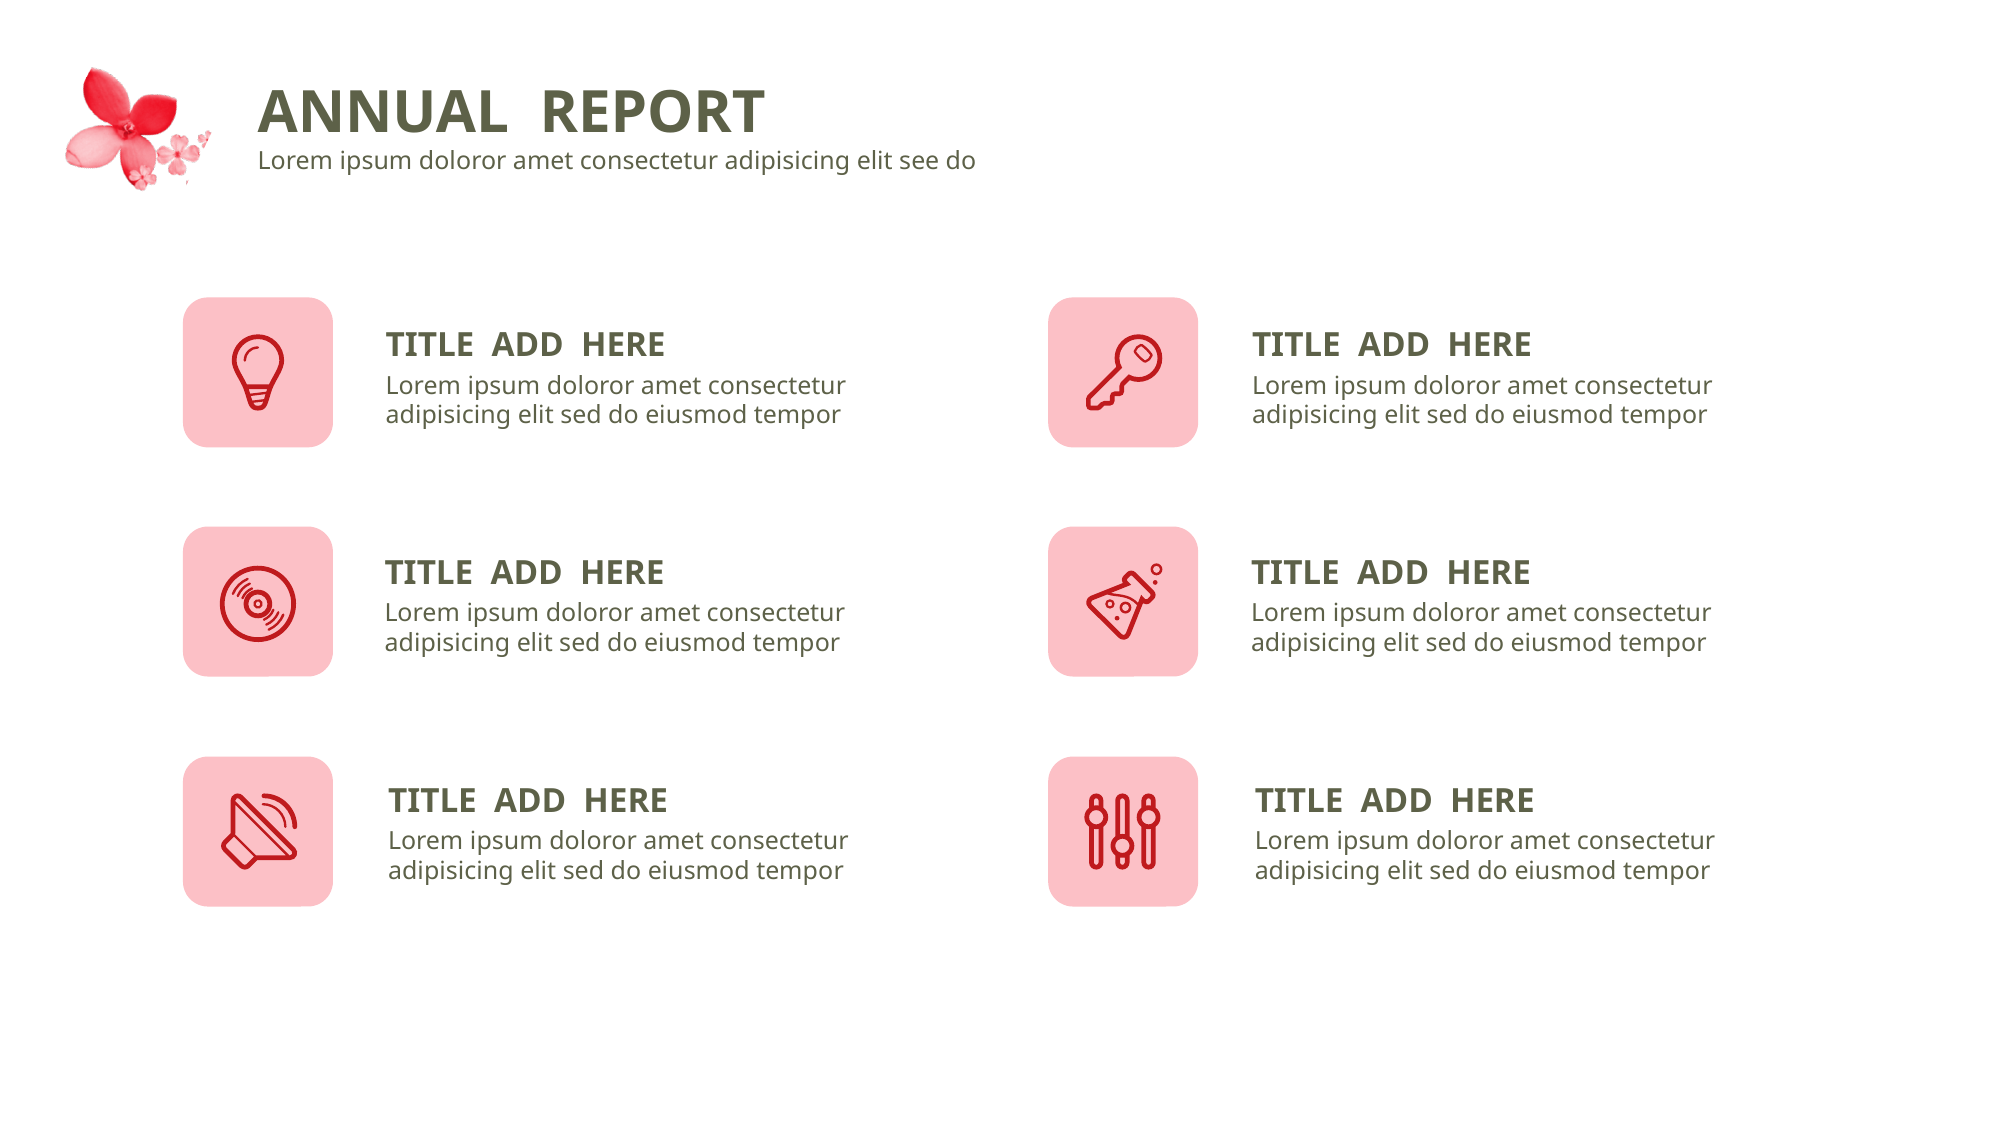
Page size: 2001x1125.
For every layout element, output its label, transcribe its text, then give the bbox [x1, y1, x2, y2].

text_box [1084, 793, 1161, 870]
text_box ANNUAL REPORT [243, 67, 874, 152]
text_box [181, 755, 334, 908]
picture [43, 47, 225, 228]
text_box [1047, 296, 1200, 449]
text_box Lorem ipsum doloror amet consectetur adipisicing elit sed do eiusmod tempor [1239, 827, 1743, 893]
text_box [181, 525, 334, 678]
text_box Lorem ipsum doloror amet consectetur adipisicing elit see do [242, 137, 1259, 182]
text_box TITLE ADD HERE [369, 543, 873, 599]
text_box [181, 296, 334, 449]
text_box Lorem ipsum doloror amet consectetur adipisicing elit sed do eiusmod tempor [1236, 599, 1740, 665]
text_box Lorem ipsum doloror amet consectetur adipisicing elit sed do eiusmod tempor [369, 599, 873, 665]
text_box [219, 565, 297, 643]
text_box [221, 793, 298, 870]
text_box TITLE ADD HERE [1239, 771, 1743, 827]
text_box [1047, 525, 1200, 678]
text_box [1085, 334, 1163, 411]
text_box TITLE ADD HERE [1236, 543, 1740, 599]
text_box TITLE ADD HERE [370, 316, 874, 371]
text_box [1086, 563, 1163, 640]
text_box Lorem ipsum doloror amet consectetur adipisicing elit sed do eiusmod tempor [373, 827, 877, 893]
text_box TITLE ADD HERE [1237, 316, 1741, 371]
text_box TITLE ADD HERE [373, 771, 877, 827]
text_box Lorem ipsum doloror amet consectetur adipisicing elit sed do eiusmod tempor [370, 371, 874, 437]
text_box Lorem ipsum doloror amet consectetur adipisicing elit sed do eiusmod tempor [1237, 371, 1741, 437]
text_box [231, 334, 285, 411]
text_box [1047, 755, 1200, 908]
